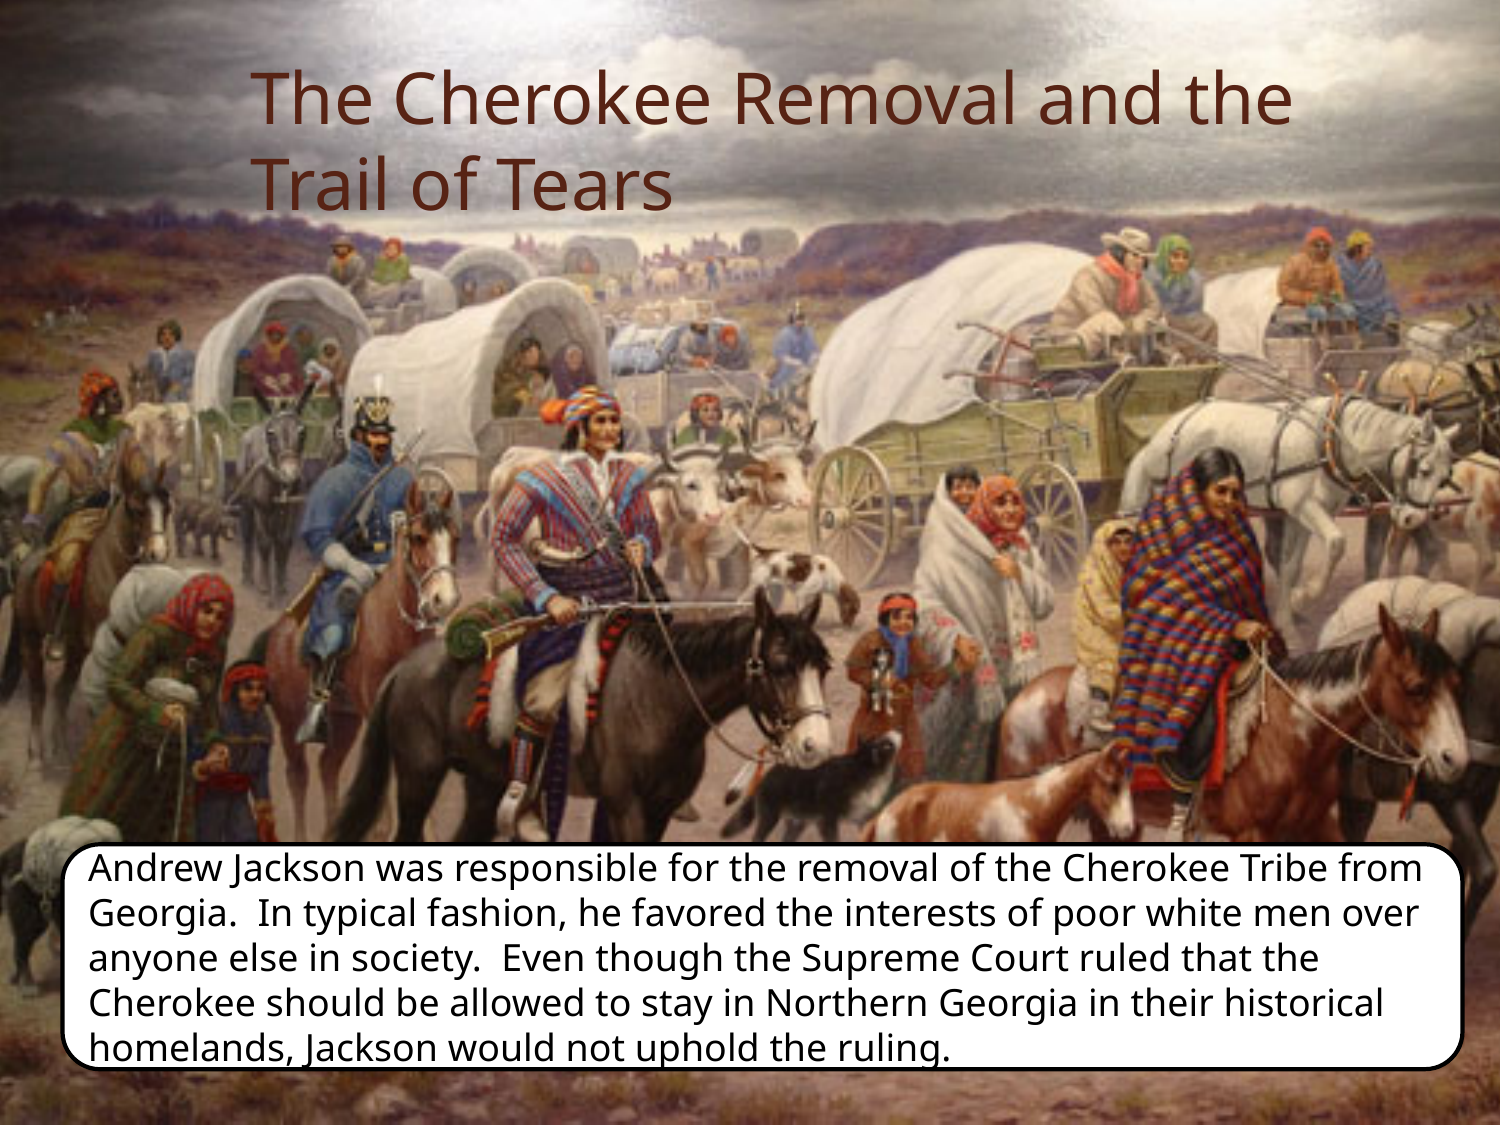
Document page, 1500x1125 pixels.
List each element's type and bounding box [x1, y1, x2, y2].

list [0, 0, 1500, 1125]
